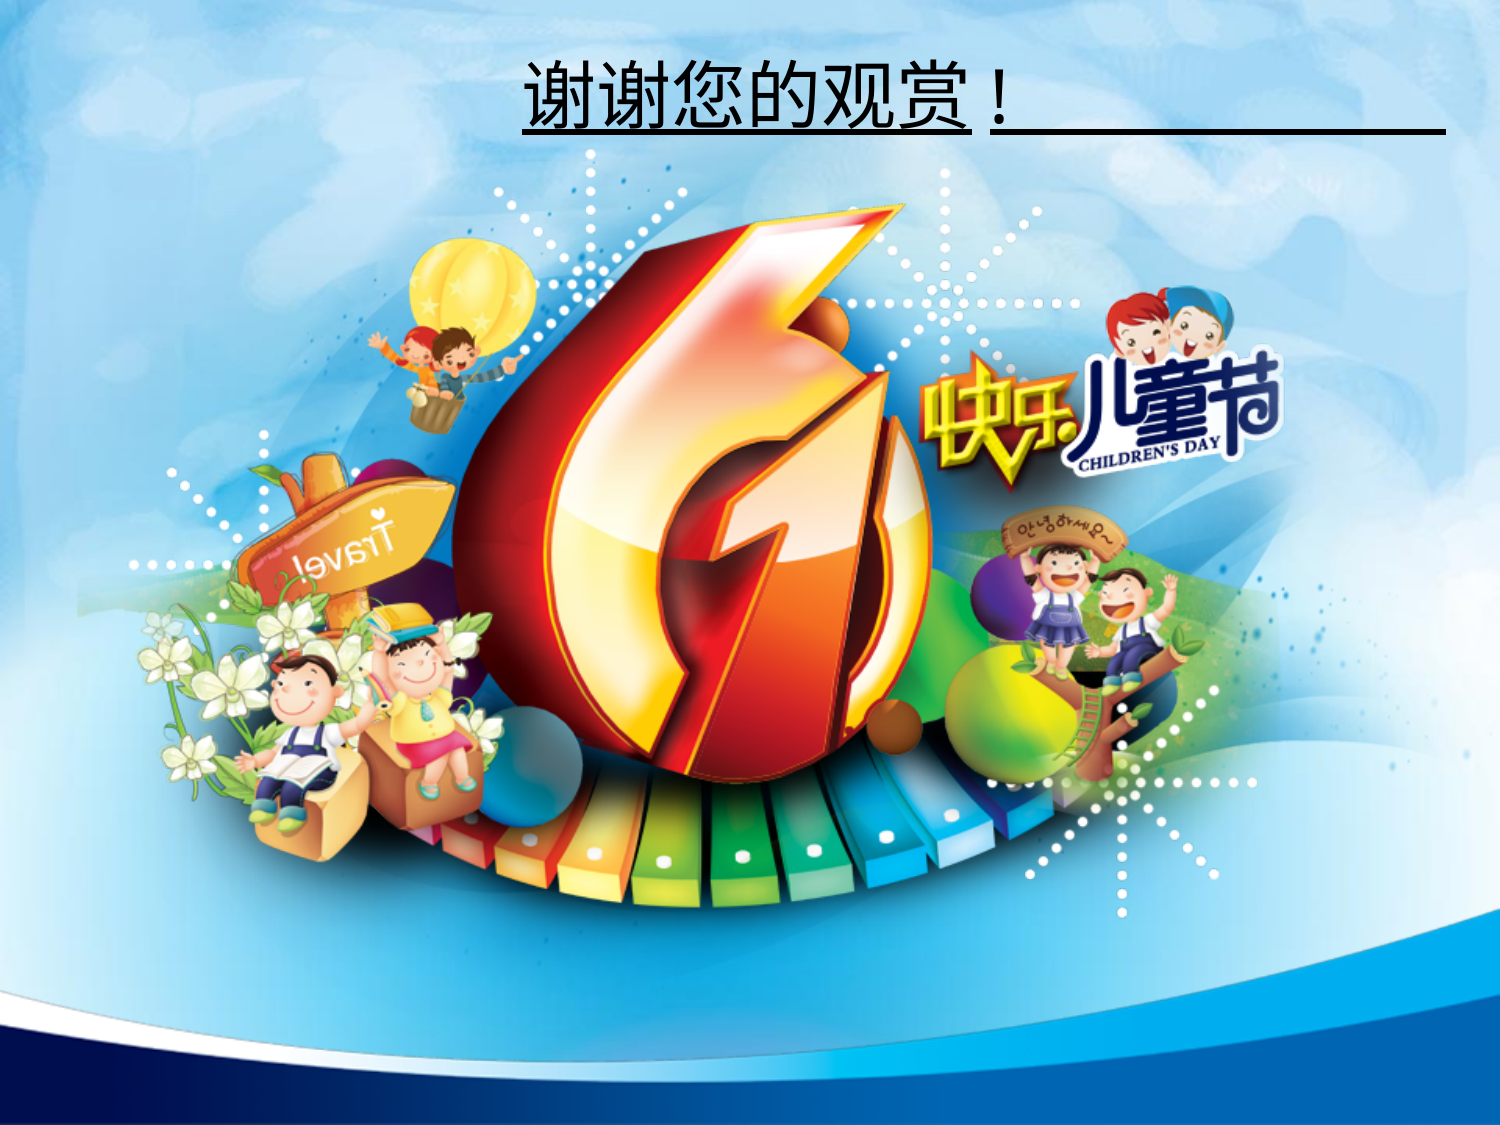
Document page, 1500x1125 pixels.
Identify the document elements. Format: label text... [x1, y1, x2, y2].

picture [0, 0, 1500, 1125]
title 谢谢您的观赏! [503, 23, 1008, 164]
